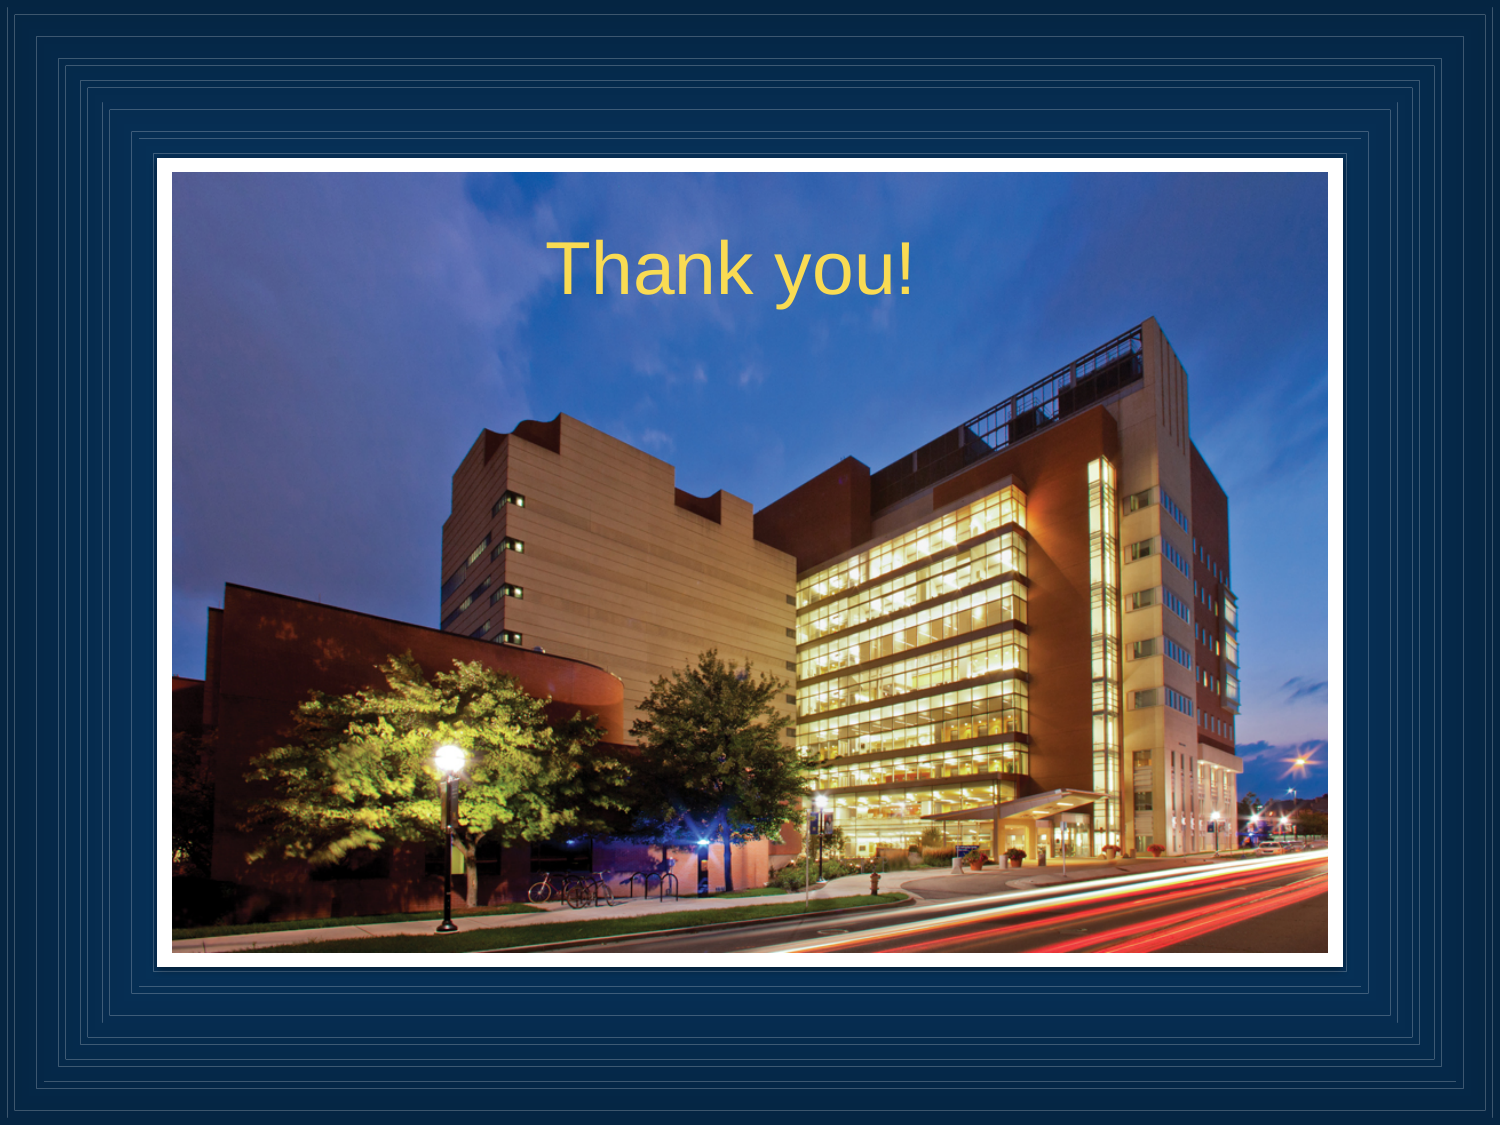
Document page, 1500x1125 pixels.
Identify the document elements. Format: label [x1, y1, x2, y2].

picture [171, 171, 1329, 954]
